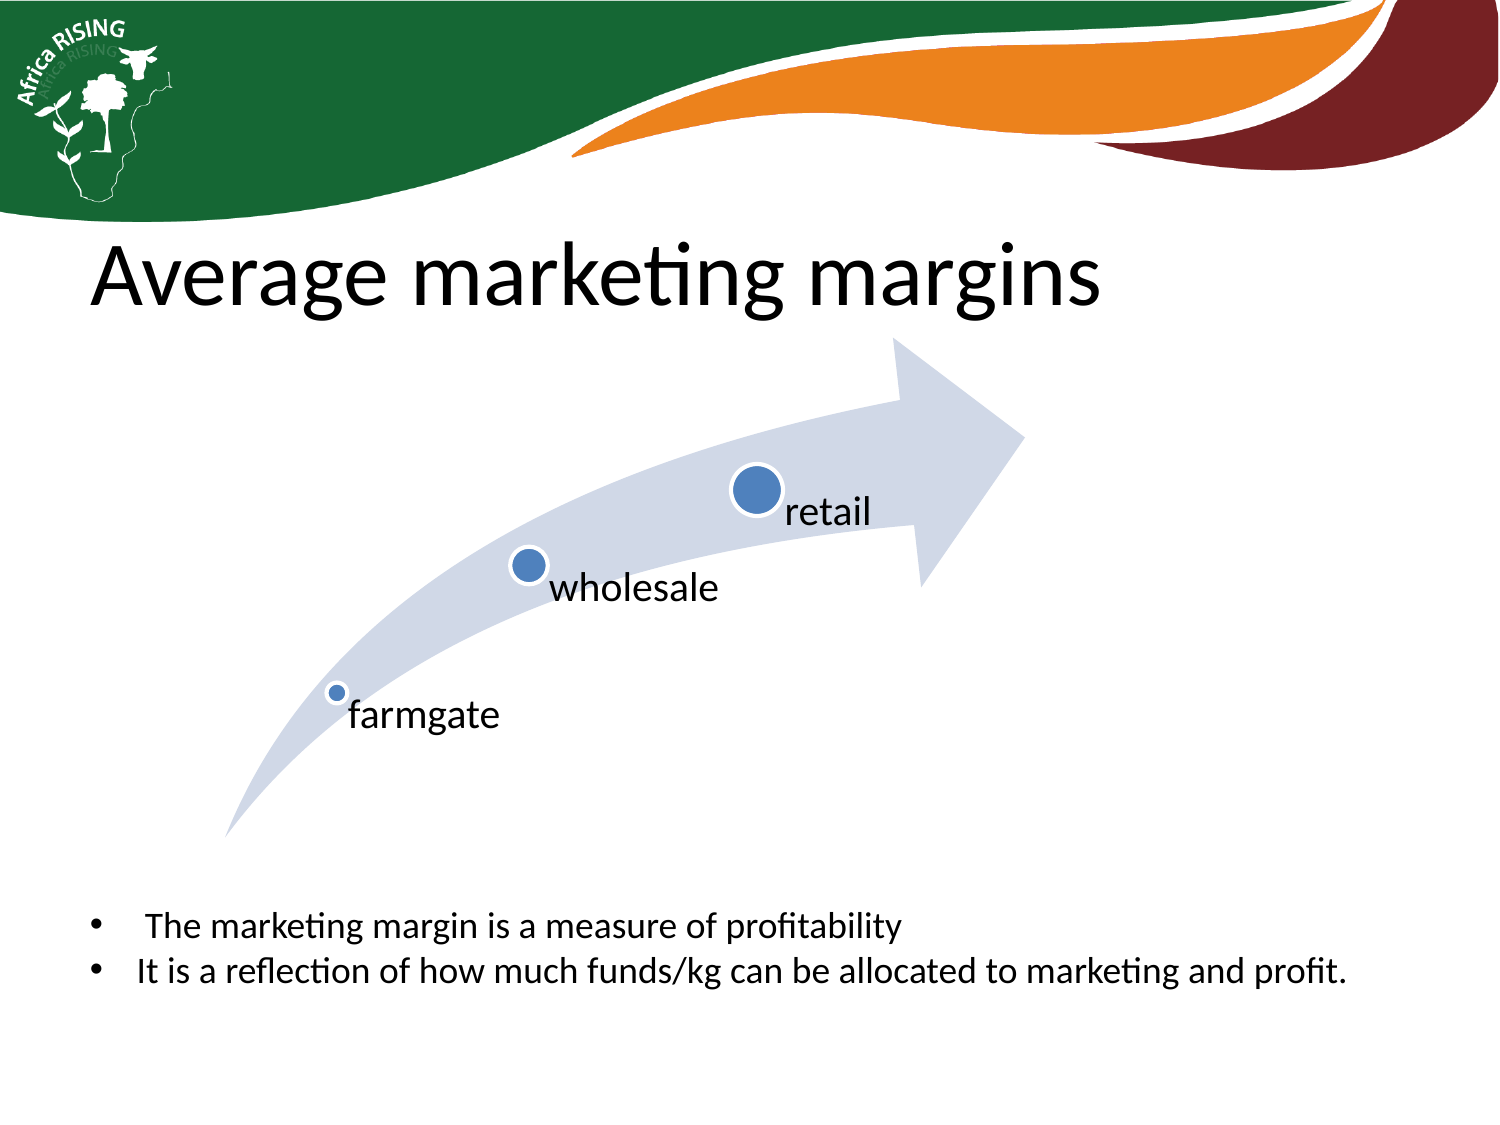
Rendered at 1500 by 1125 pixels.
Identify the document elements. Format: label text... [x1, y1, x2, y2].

text_box The marketing margin is a measure of profitability It is a reflection of how much funds/kg can be allocated to marketing and profit. [74, 893, 1425, 999]
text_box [124, 337, 1126, 838]
picture [0, 0, 1499, 222]
title Average marketing margins [75, 174, 1425, 363]
